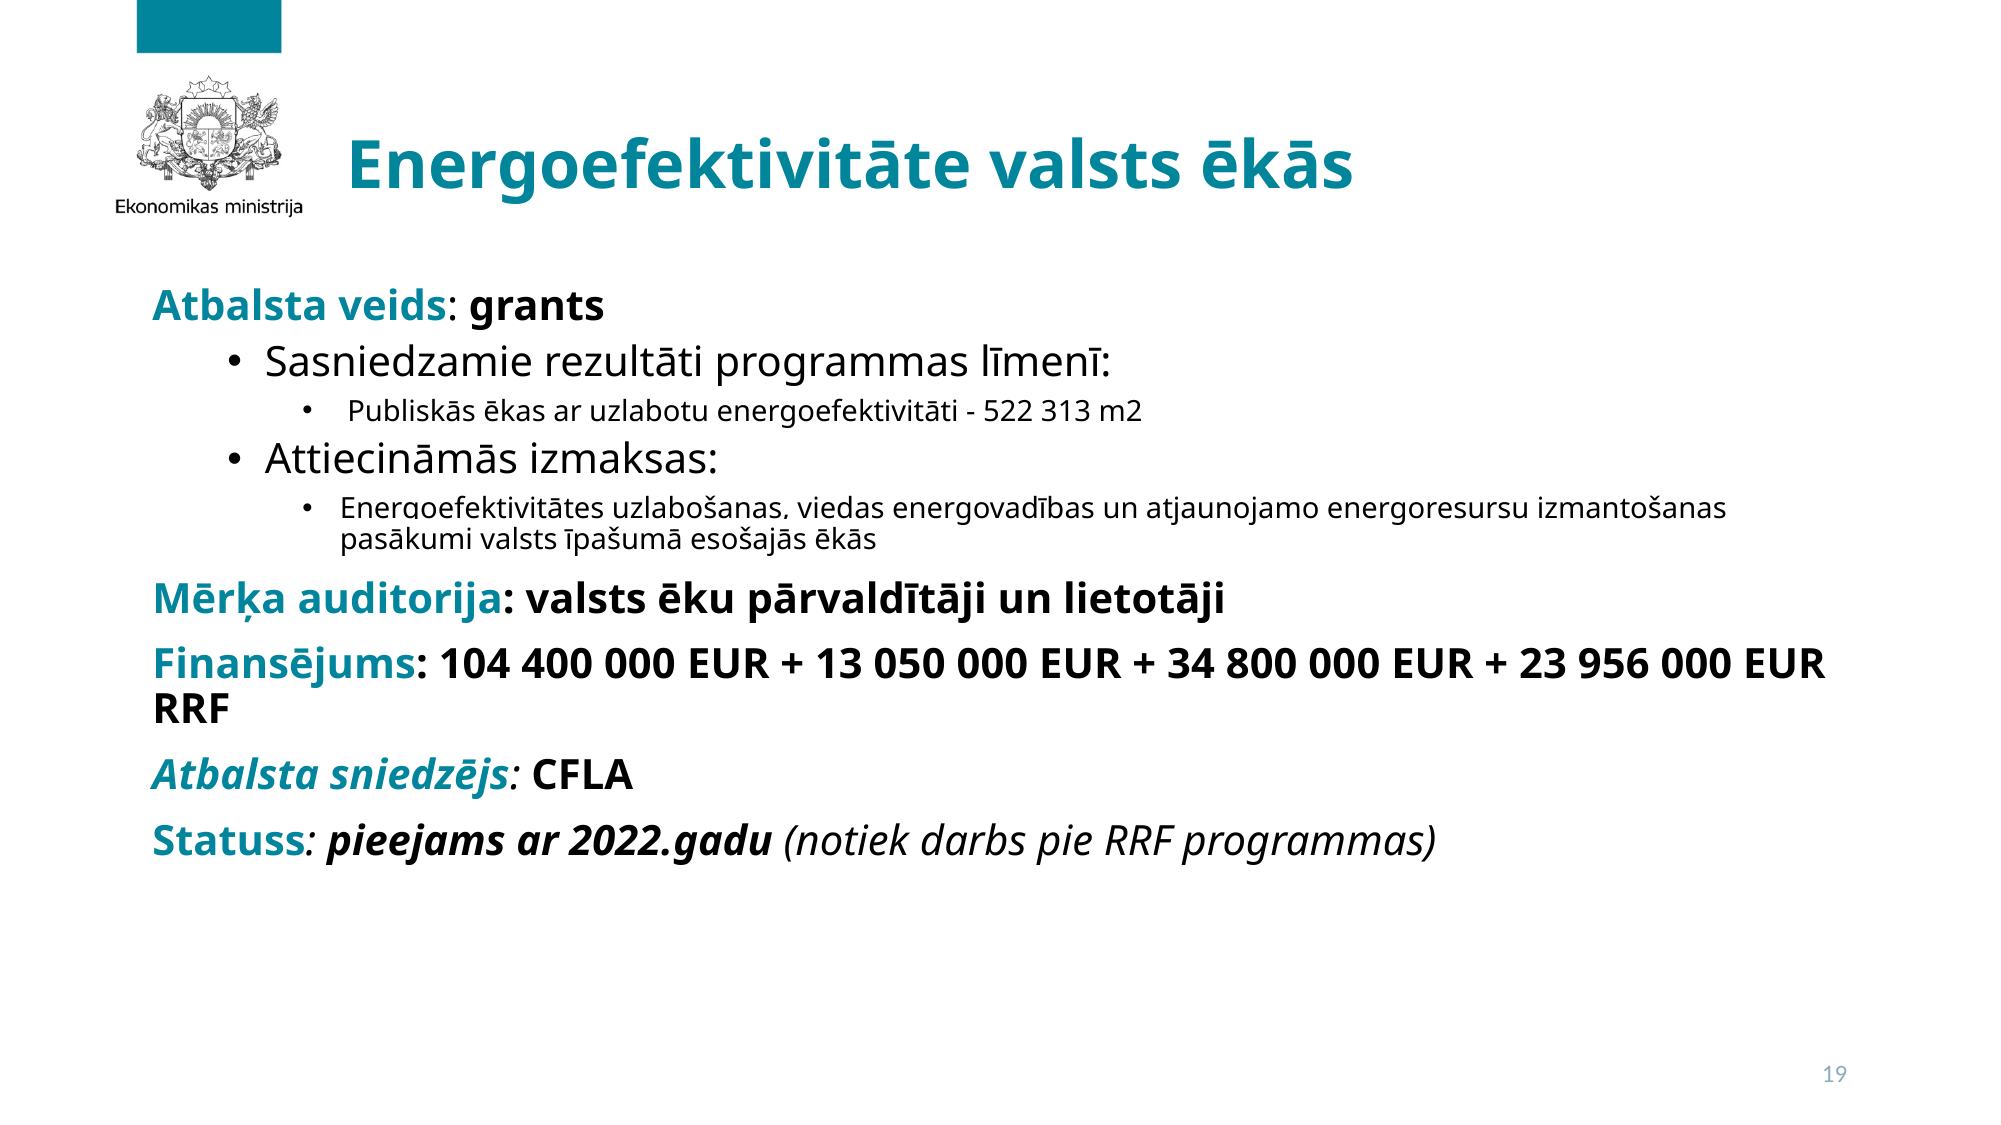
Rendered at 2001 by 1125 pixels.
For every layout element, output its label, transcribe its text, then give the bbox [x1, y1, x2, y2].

picture [64, 0, 354, 322]
title Energoefektivitāte valsts ēkās [331, 56, 1863, 277]
slide_number 19 [1412, 1042, 1863, 1103]
list Atbalsta veids: grants Sasniedzamie rezultāti programmas līmenī: Publiskās ēkas ar uzlabotu energoefektivitāti - 522 313 m2 Attiecināmās izmaksas: Energoefektivitātes uzlabošanas, viedas energovadības un atjaunojamo energoresursu izmantošanas pasākumi valsts īpašumā esošajās ēkās Mērķa auditorija: valsts ēku pārvaldītāji un lietotāji Finansējums: 104 400 000 EUR + 13 050 000 EUR + 34 800 000 EUR + 23 956 000 EUR RRF Atbalsta sniedzējs: CFLA Statuss: pieejams ar 2022.gadu (notiek darbs pie RRF programmas) [137, 277, 1863, 1103]
